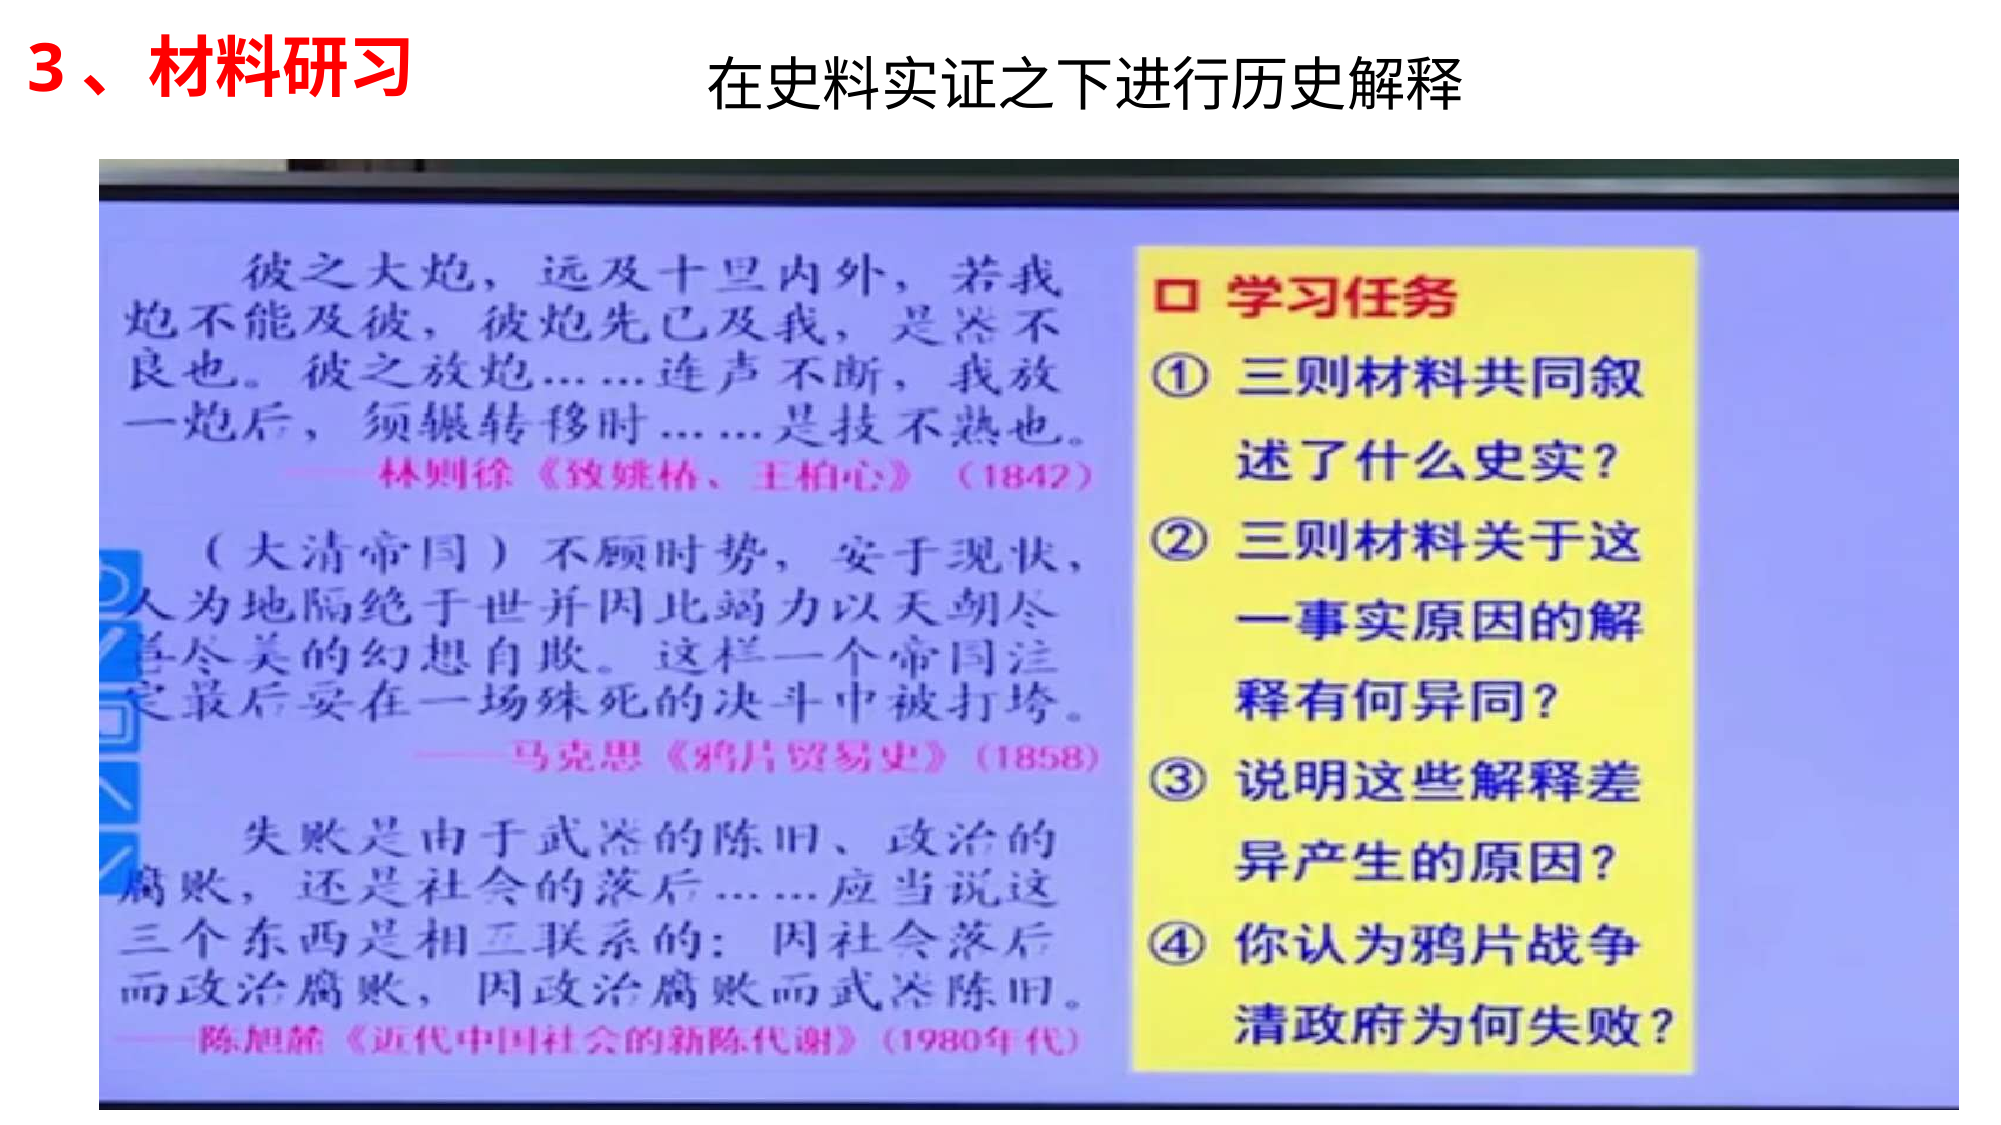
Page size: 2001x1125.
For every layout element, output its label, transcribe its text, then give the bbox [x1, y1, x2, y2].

title 3、材料研习 [12, 3, 1738, 137]
text_box 在史料实证之下进行历史解释 [691, 39, 1699, 125]
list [99, 159, 1959, 1110]
